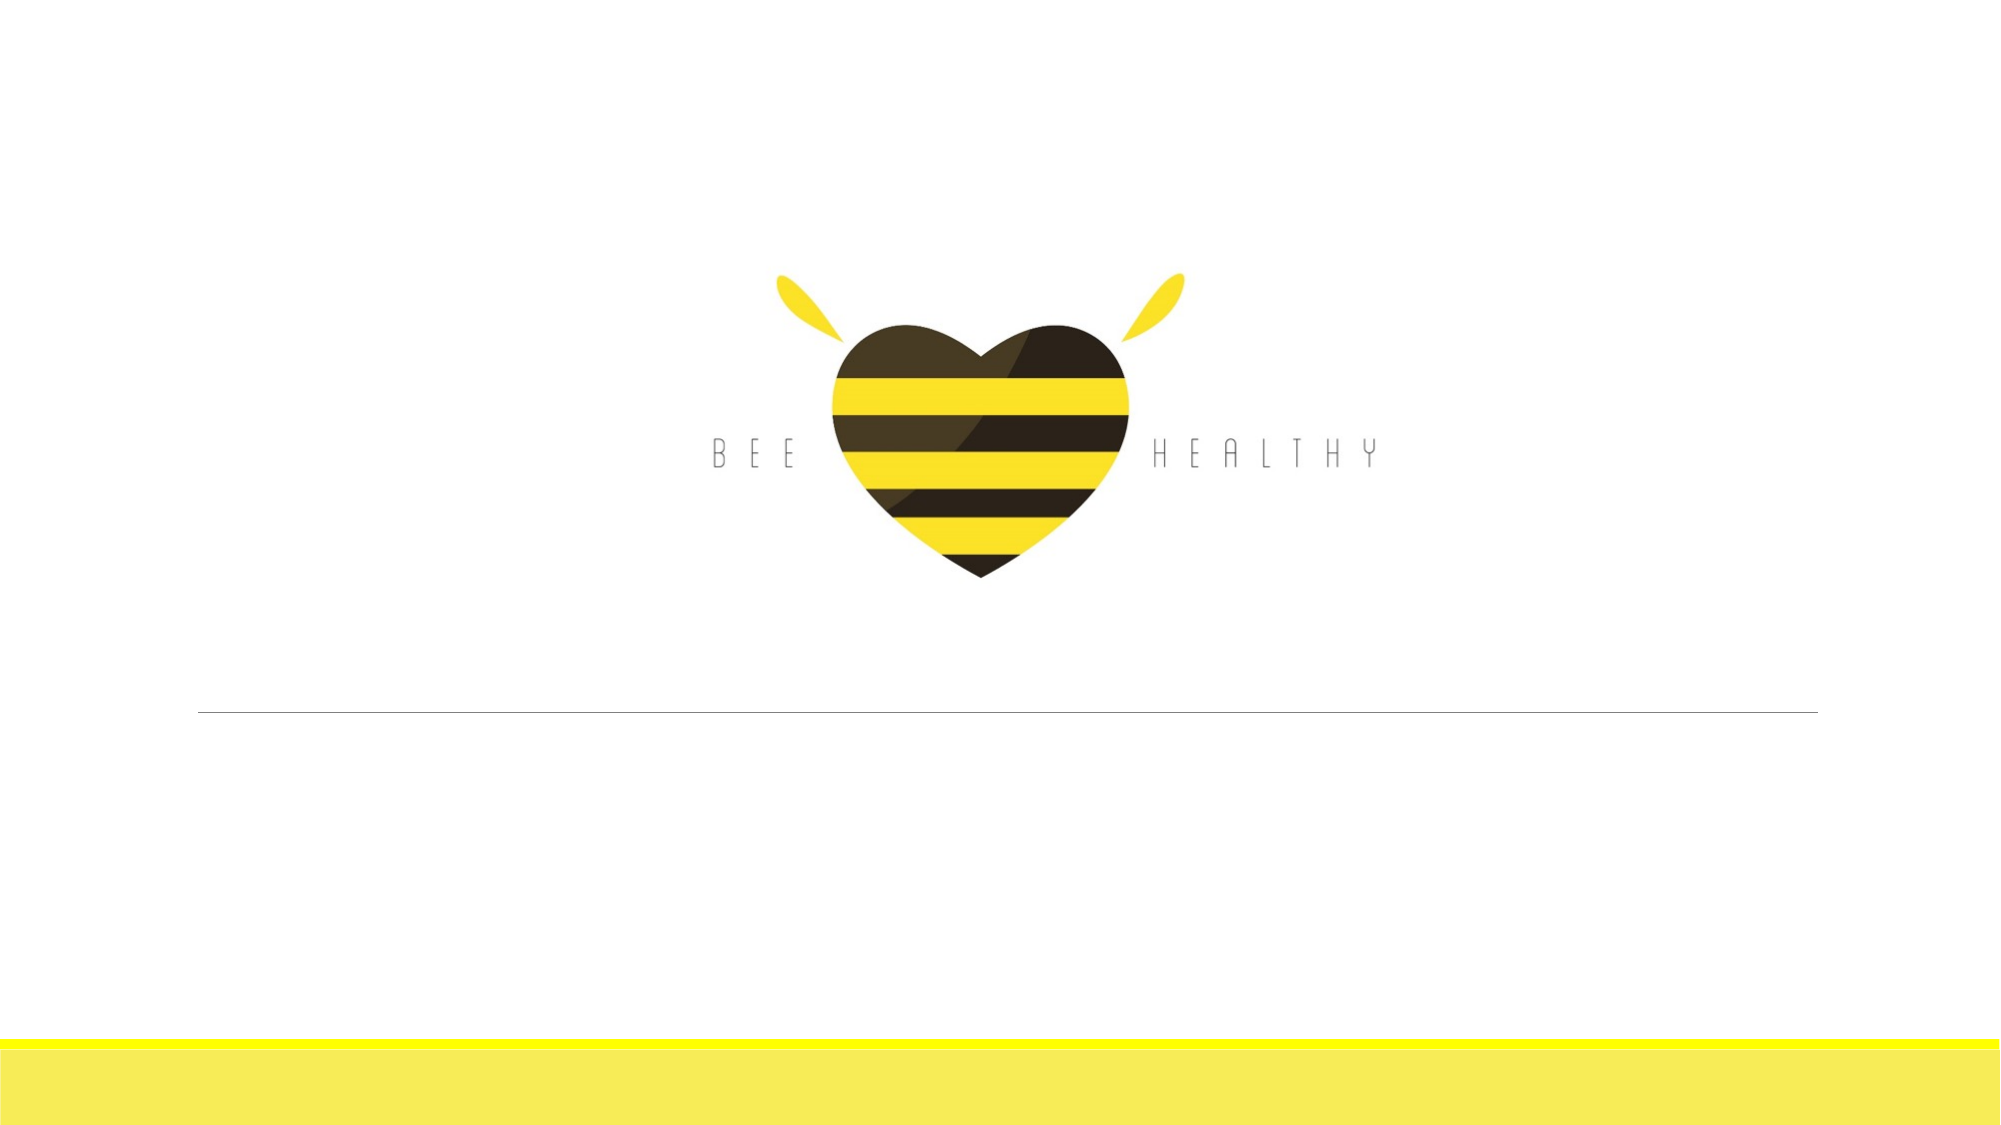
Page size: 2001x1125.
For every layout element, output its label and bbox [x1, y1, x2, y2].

picture [126, 106, 1820, 633]
